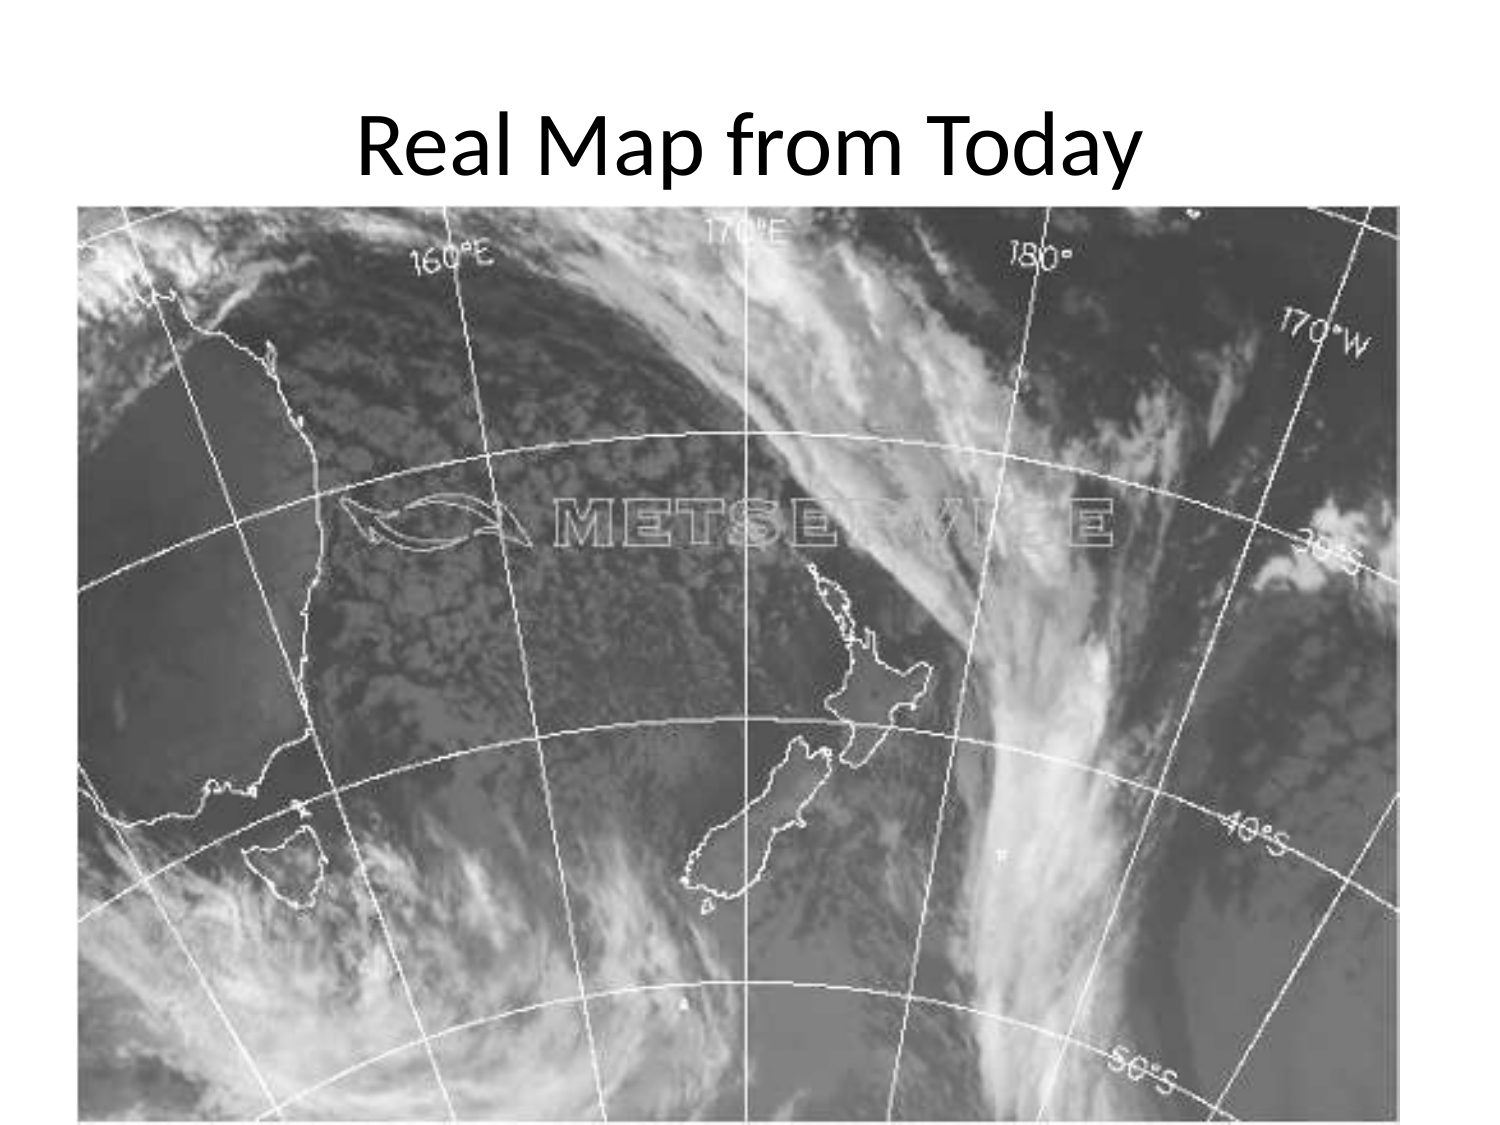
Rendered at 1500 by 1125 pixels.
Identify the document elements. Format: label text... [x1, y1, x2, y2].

picture [76, 205, 1400, 1125]
title Real Map from Today [75, 45, 1425, 233]
